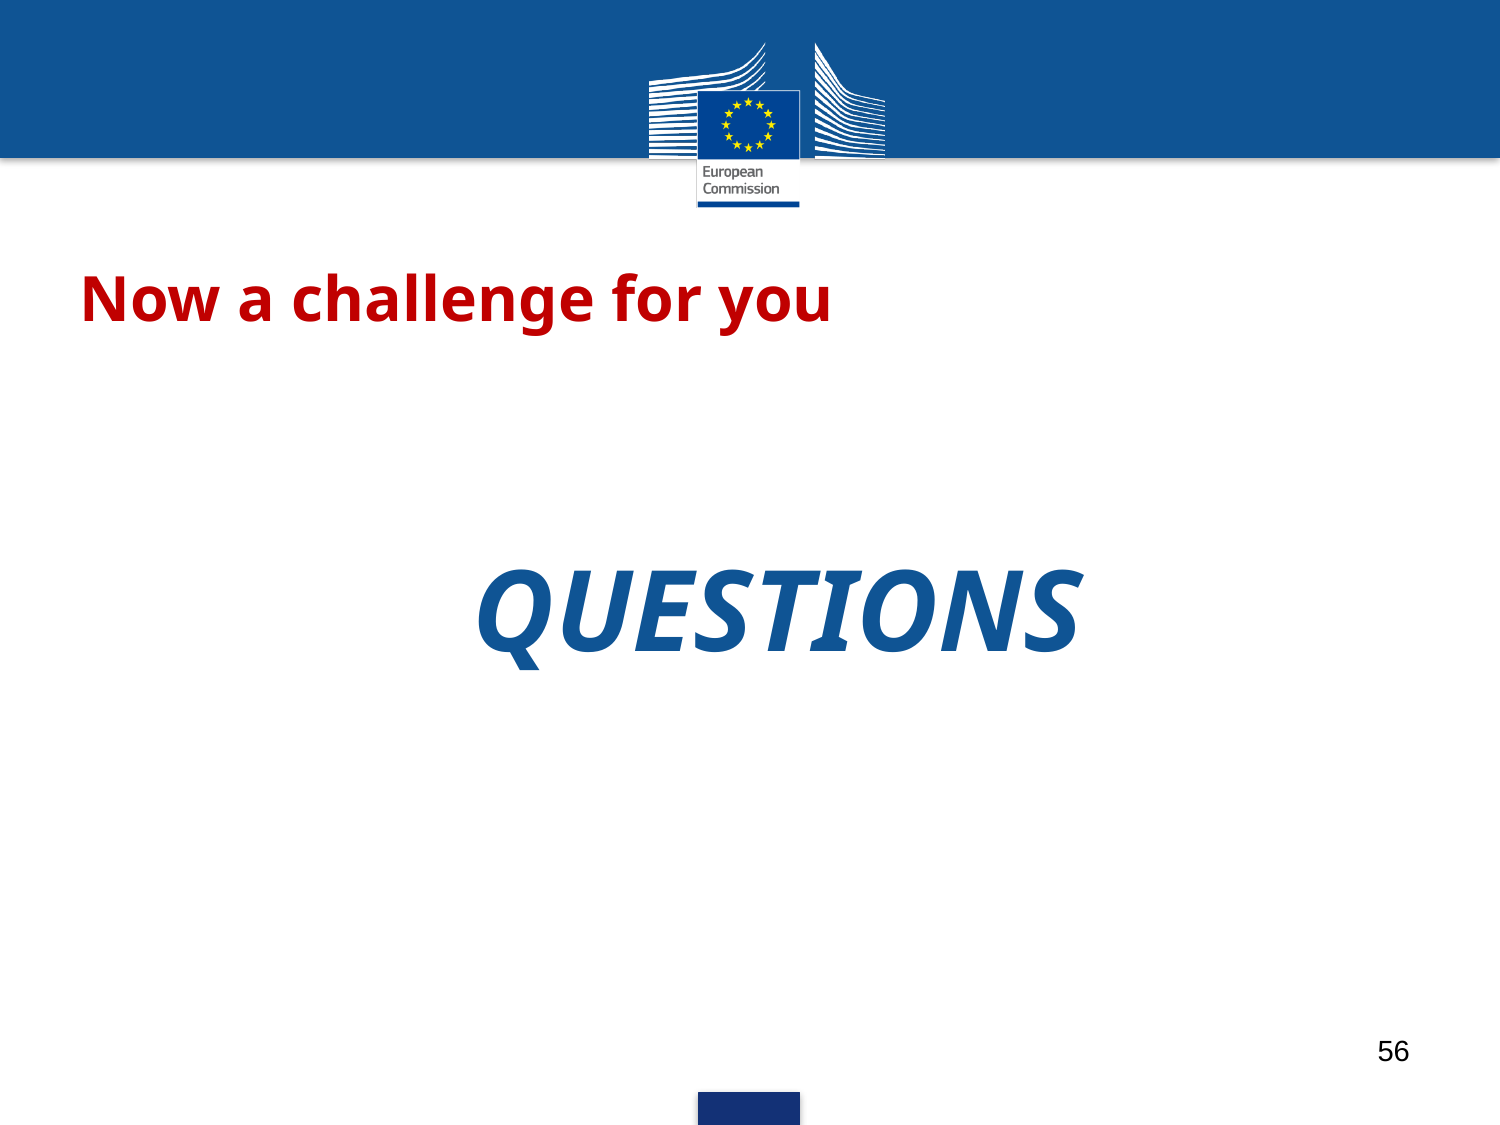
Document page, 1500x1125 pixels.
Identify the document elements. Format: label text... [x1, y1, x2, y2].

list QUESTIONS [75, 408, 1425, 988]
slide_number 56 [1074, 1024, 1426, 1103]
title Now a challenge for you [64, 219, 1415, 374]
picture [649, 42, 885, 208]
